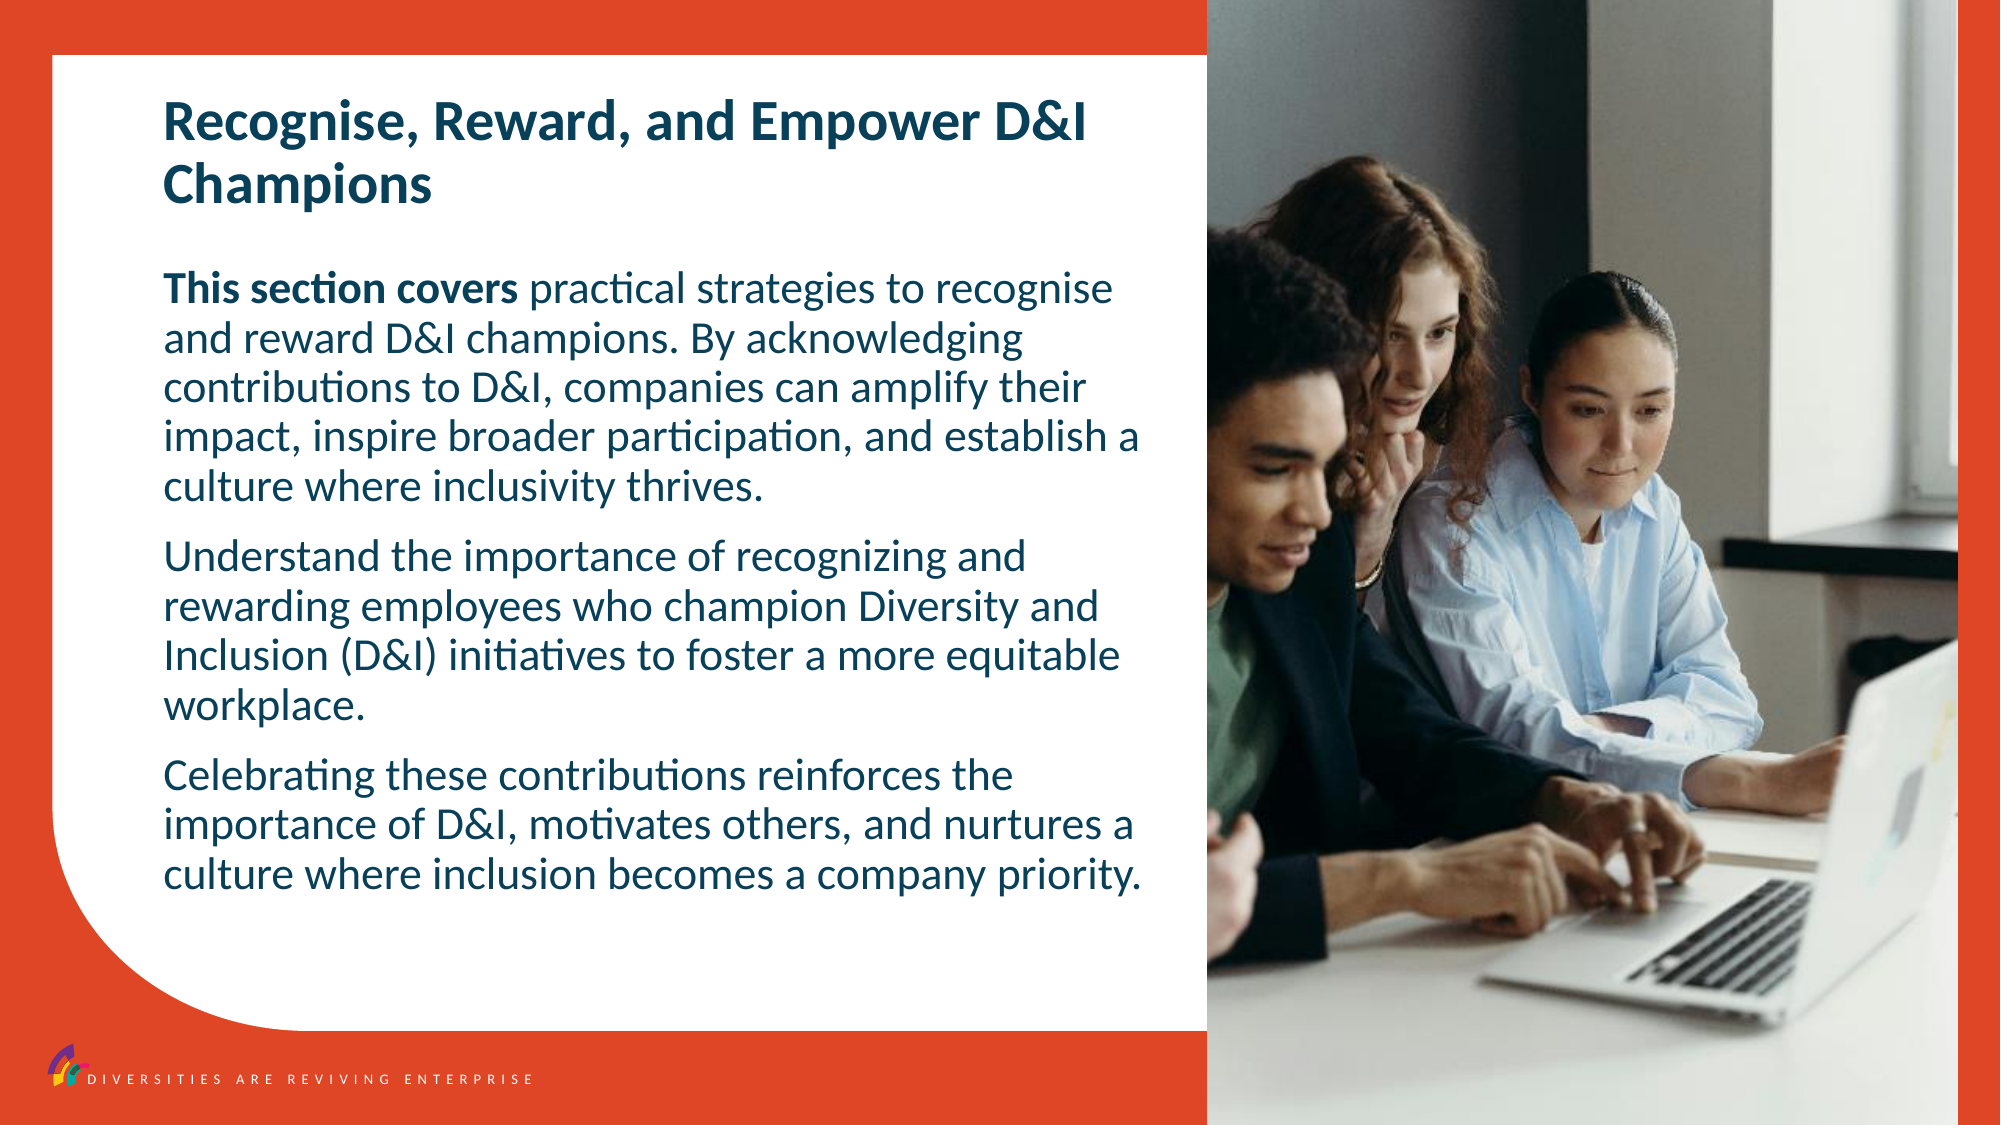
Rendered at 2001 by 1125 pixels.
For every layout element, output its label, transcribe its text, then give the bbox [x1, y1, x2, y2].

list Recognise, Reward, and Empower D&I Champions [148, 82, 1185, 215]
picture [1207, 0, 1958, 1125]
list This section covers practical strategies to recognise and reward D&I champions. By acknowledging contributions to D&I, companies can amplify their impact, inspire broader participation, and establish a culture where inclusivity thrives. Understand the importance of recognizing and rewarding employees who champion Diversity and Inclusion (D&I) initiatives to foster a more equitable workplace. Celebrating these contributions reinforces the importance of D&I, motivates others, and nurtures a culture where inclusion becomes a company priority. [148, 256, 1168, 889]
